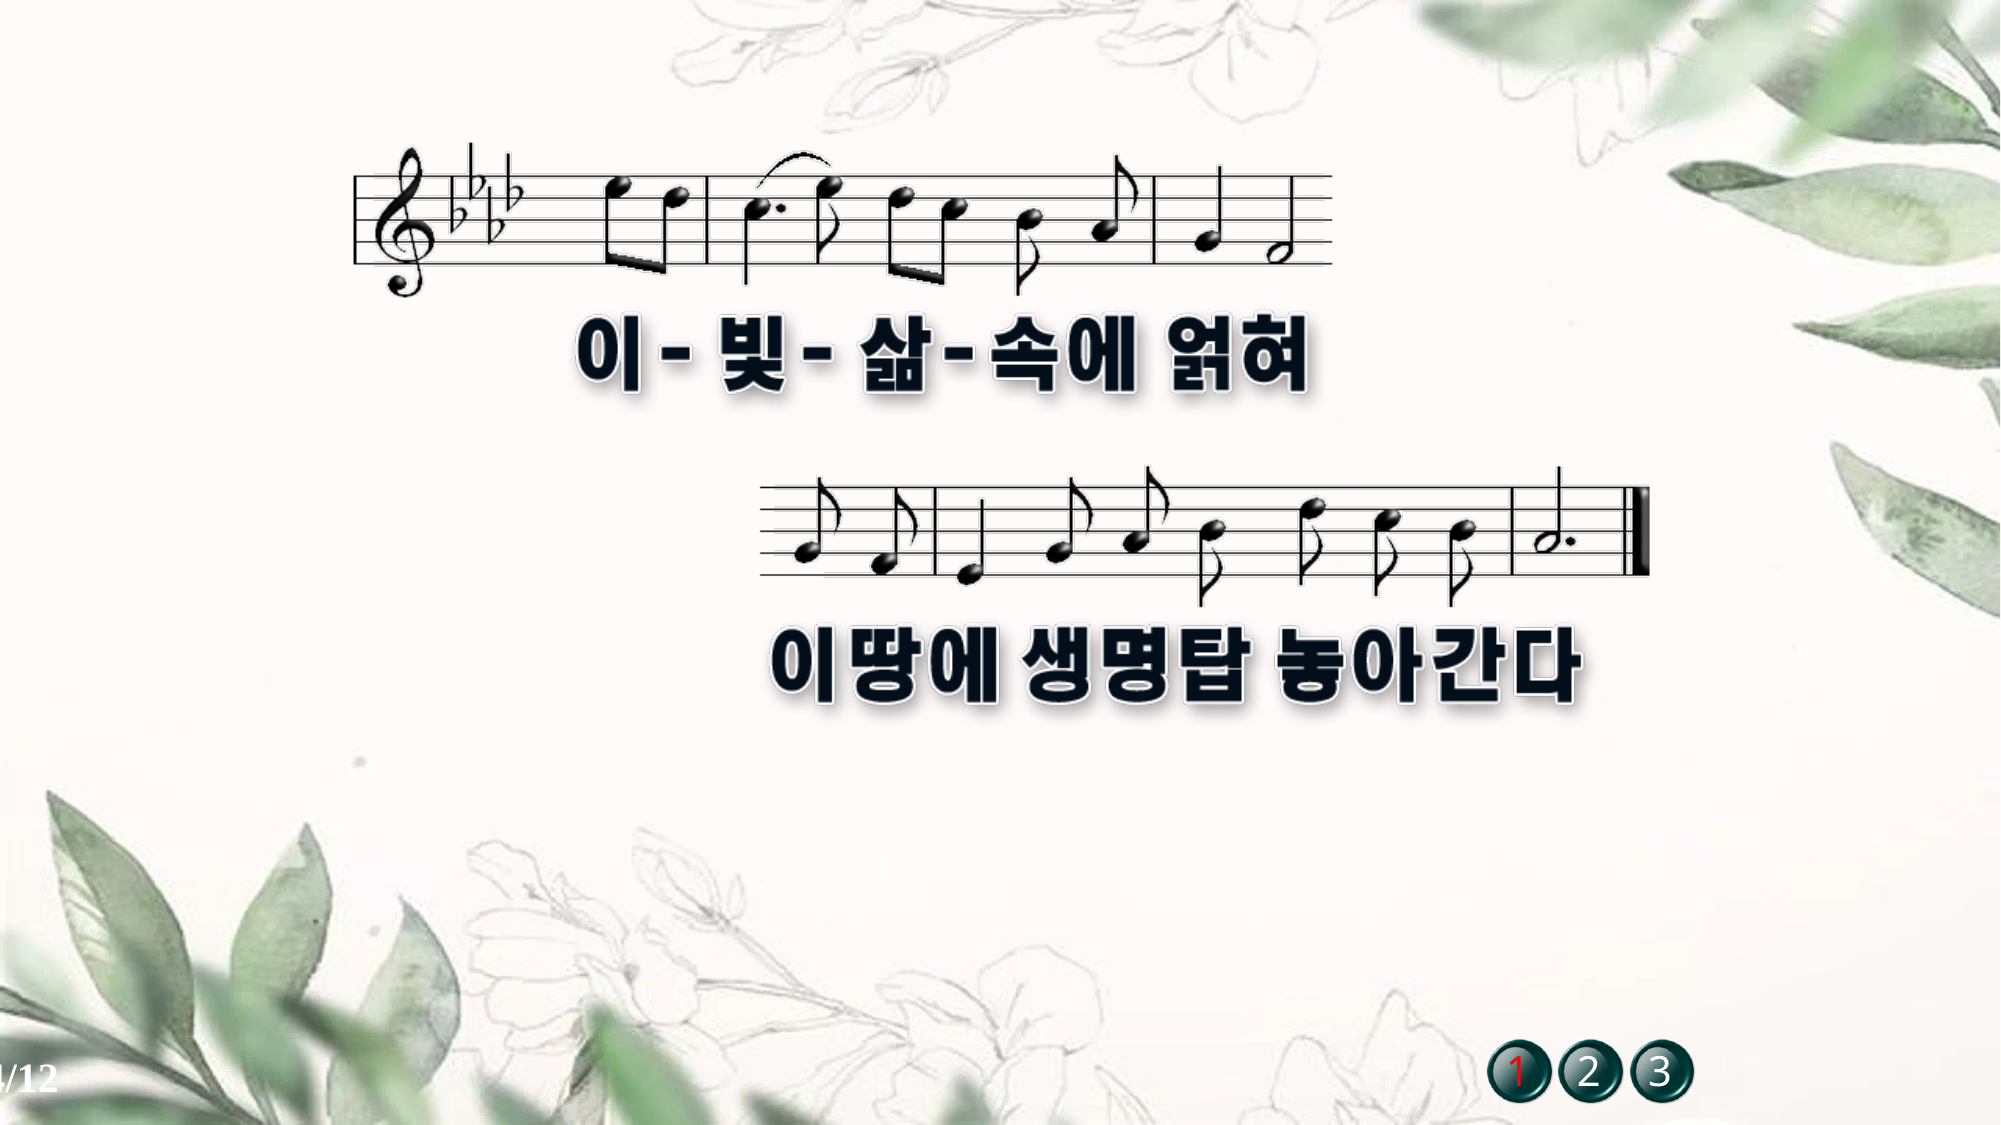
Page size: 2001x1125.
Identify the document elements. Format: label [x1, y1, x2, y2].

picture [0, 0, 2001, 1125]
text_box [1555, 1035, 1626, 1106]
text_box [1484, 1035, 1555, 1106]
text_box [1627, 1035, 1697, 1106]
